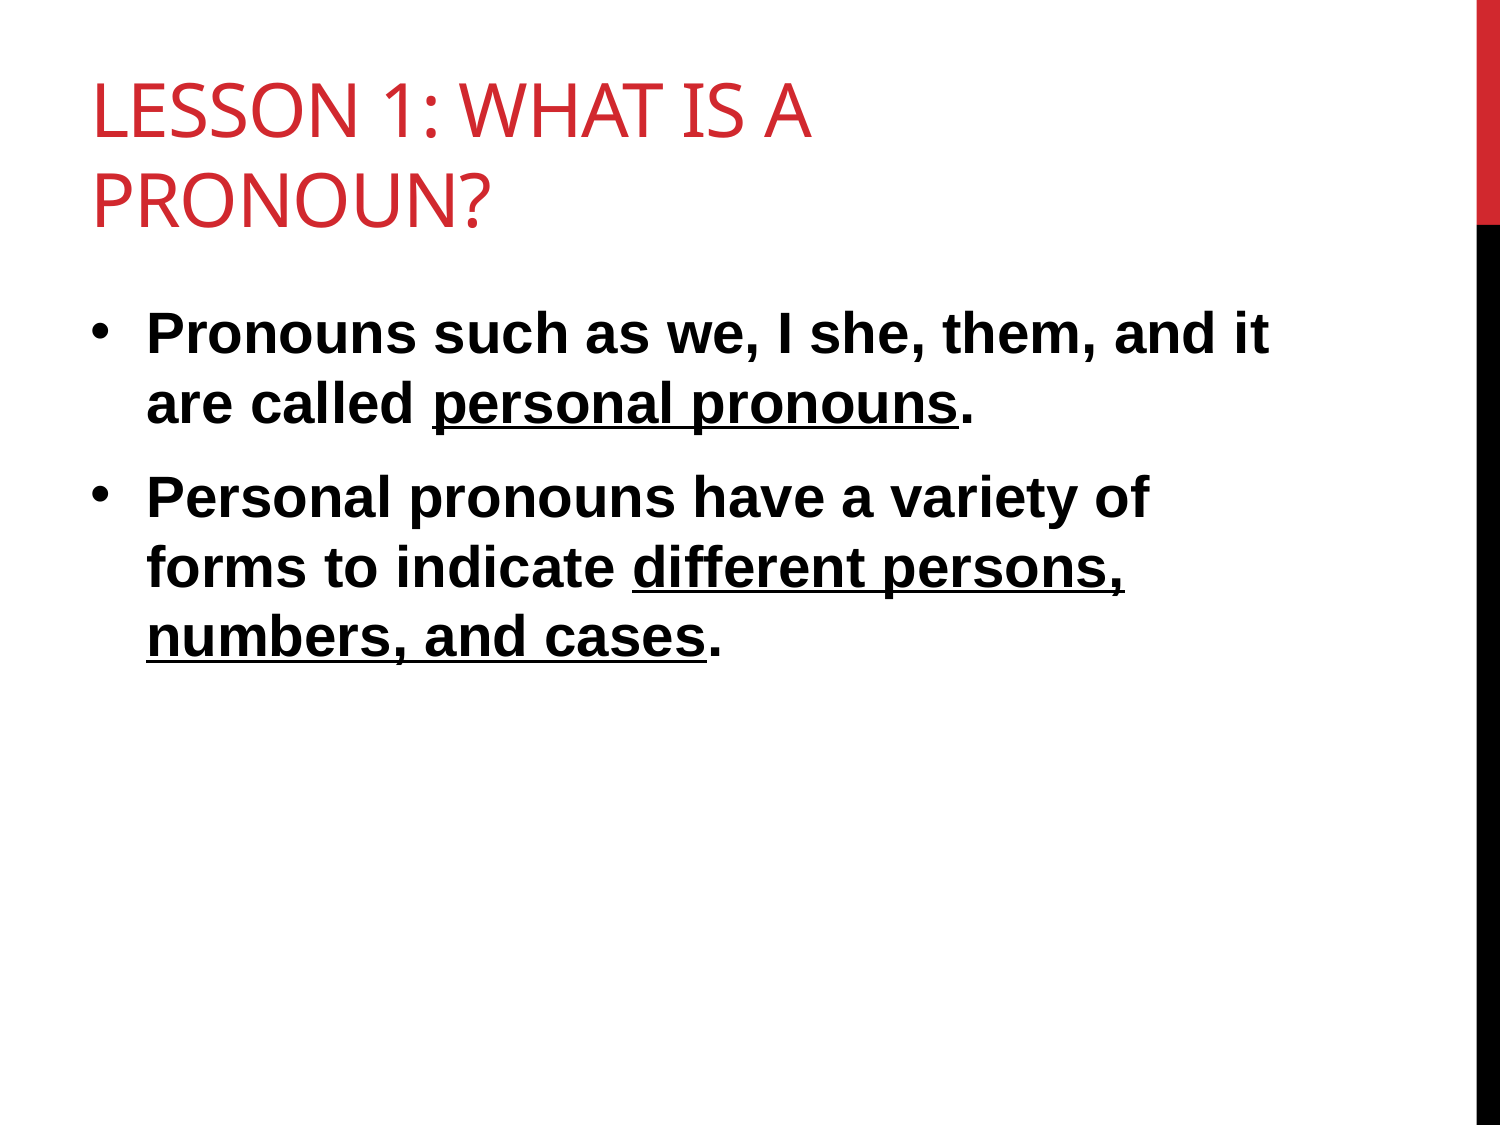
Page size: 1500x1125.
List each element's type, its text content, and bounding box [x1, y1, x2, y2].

title Lesson 1: What is a Pronoun? [75, 25, 1025, 250]
list Pronouns such as we, I she, them, and it are called personal pronouns. Personal pronouns have a variety of forms to indicate different persons, numbers, and cases. [75, 287, 1325, 1005]
